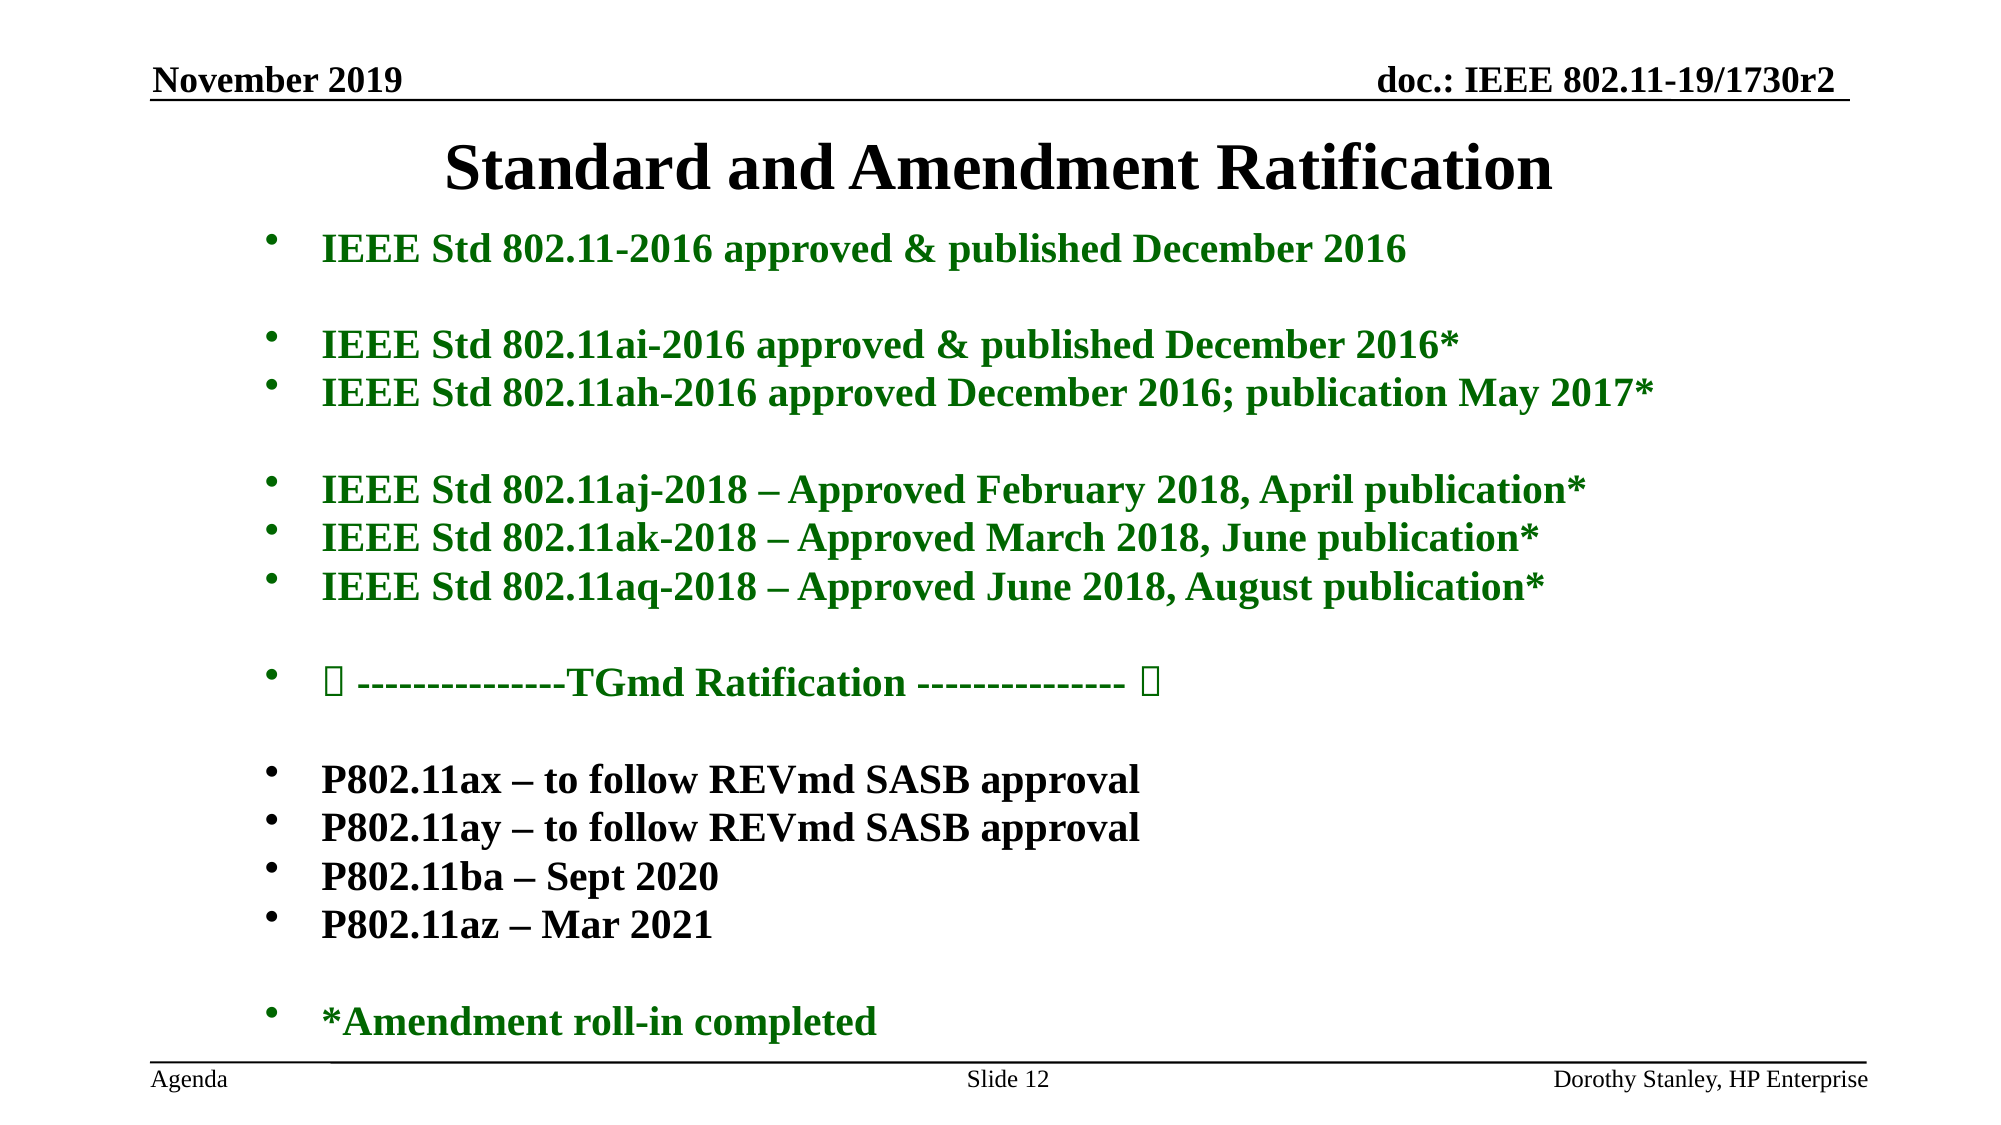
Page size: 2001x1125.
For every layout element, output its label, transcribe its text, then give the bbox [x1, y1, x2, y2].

list IEEE Std 802.11-2016 approved & published December 2016 IEEE Std 802.11ai-2016 approved & published December 2016* IEEE Std 802.11ah-2016 approved December 2016; publication May 2017* IEEE Std 802.11aj-2018 – Approved February 2018, April publication* IEEE Std 802.11ak-2018 – Approved March 2018, June publication* IEEE Std 802.11aq-2018 – Approved June 2018, August publication*  ---------------TGmd Ratification ---------------  P802.11ax – to follow REVmd SASB approval P802.11ay – to follow REVmd SASB approval P802.11ba – Sept 2020 P802.11az – Mar 2021 *Amendment roll-in completed [249, 222, 1800, 1078]
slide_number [152, 54, 567, 100]
slide_number Slide 12 [966, 1078, 1051, 1093]
footer Dorothy Stanley, HP Enterprise [1549, 1062, 1869, 1093]
title Standard and Amendment Ratification [362, 75, 1638, 222]
